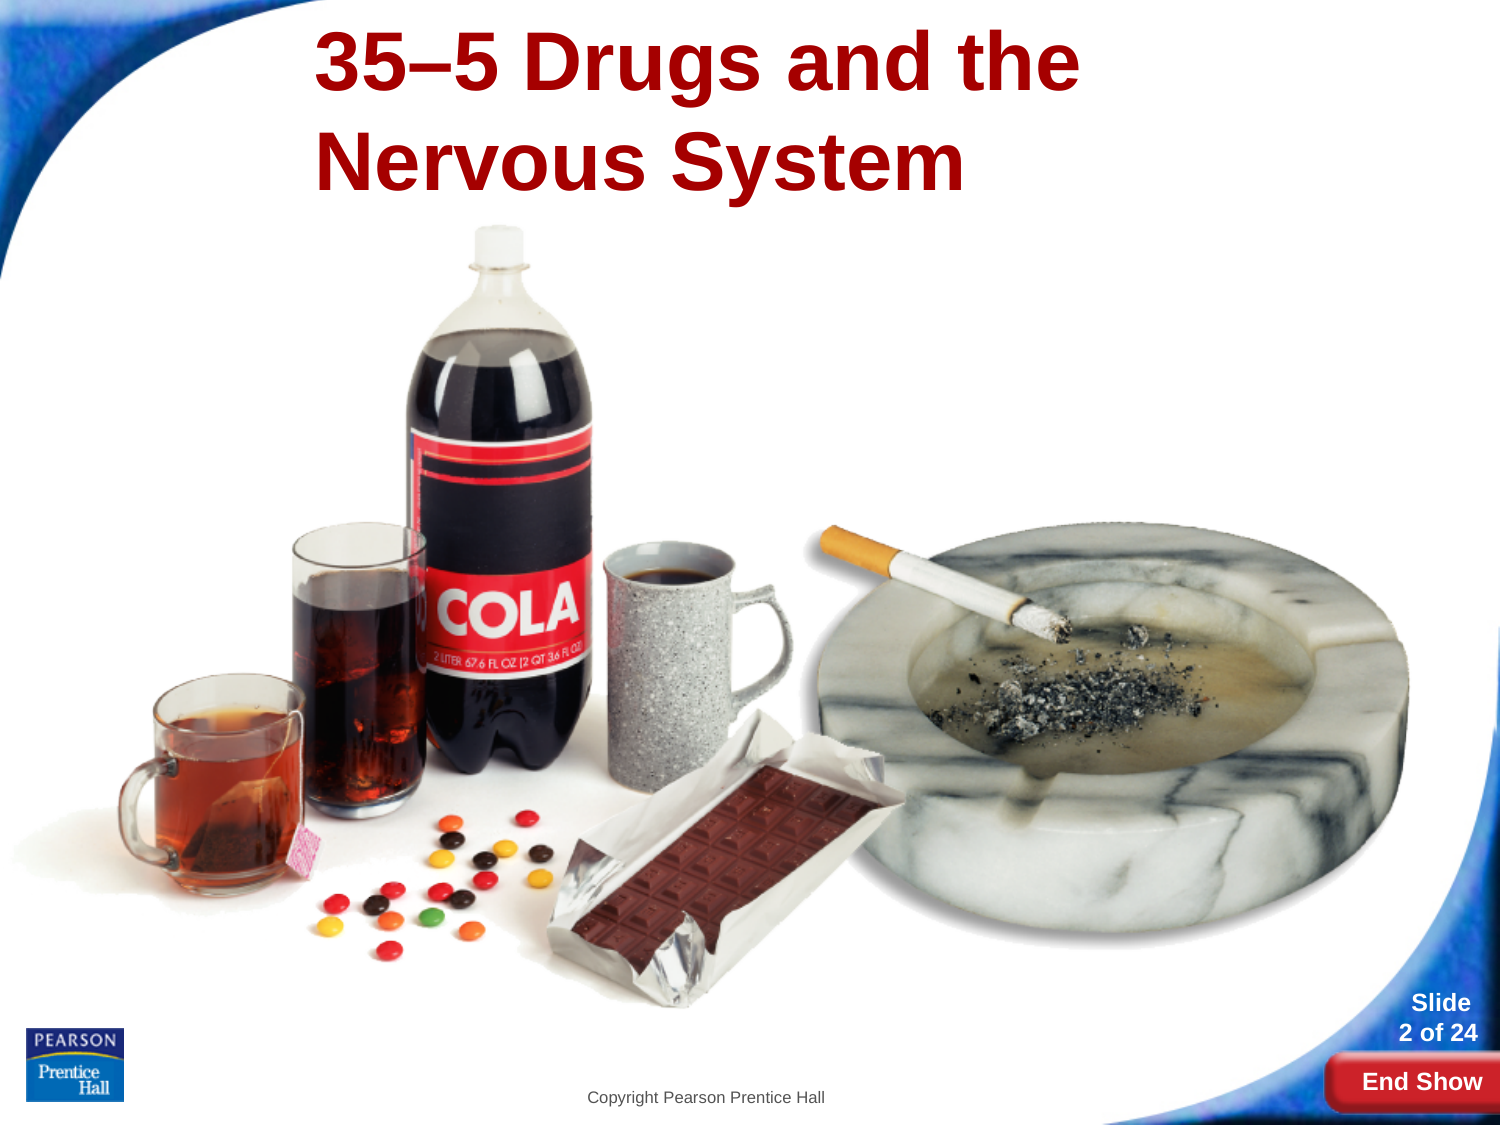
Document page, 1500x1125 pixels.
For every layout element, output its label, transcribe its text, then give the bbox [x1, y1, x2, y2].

footer Copyright Pearson Prentice Hall [468, 1078, 945, 1105]
title 35–5 Drugs and the Nervous System [299, 0, 1347, 177]
picture [0, 0, 1500, 1125]
